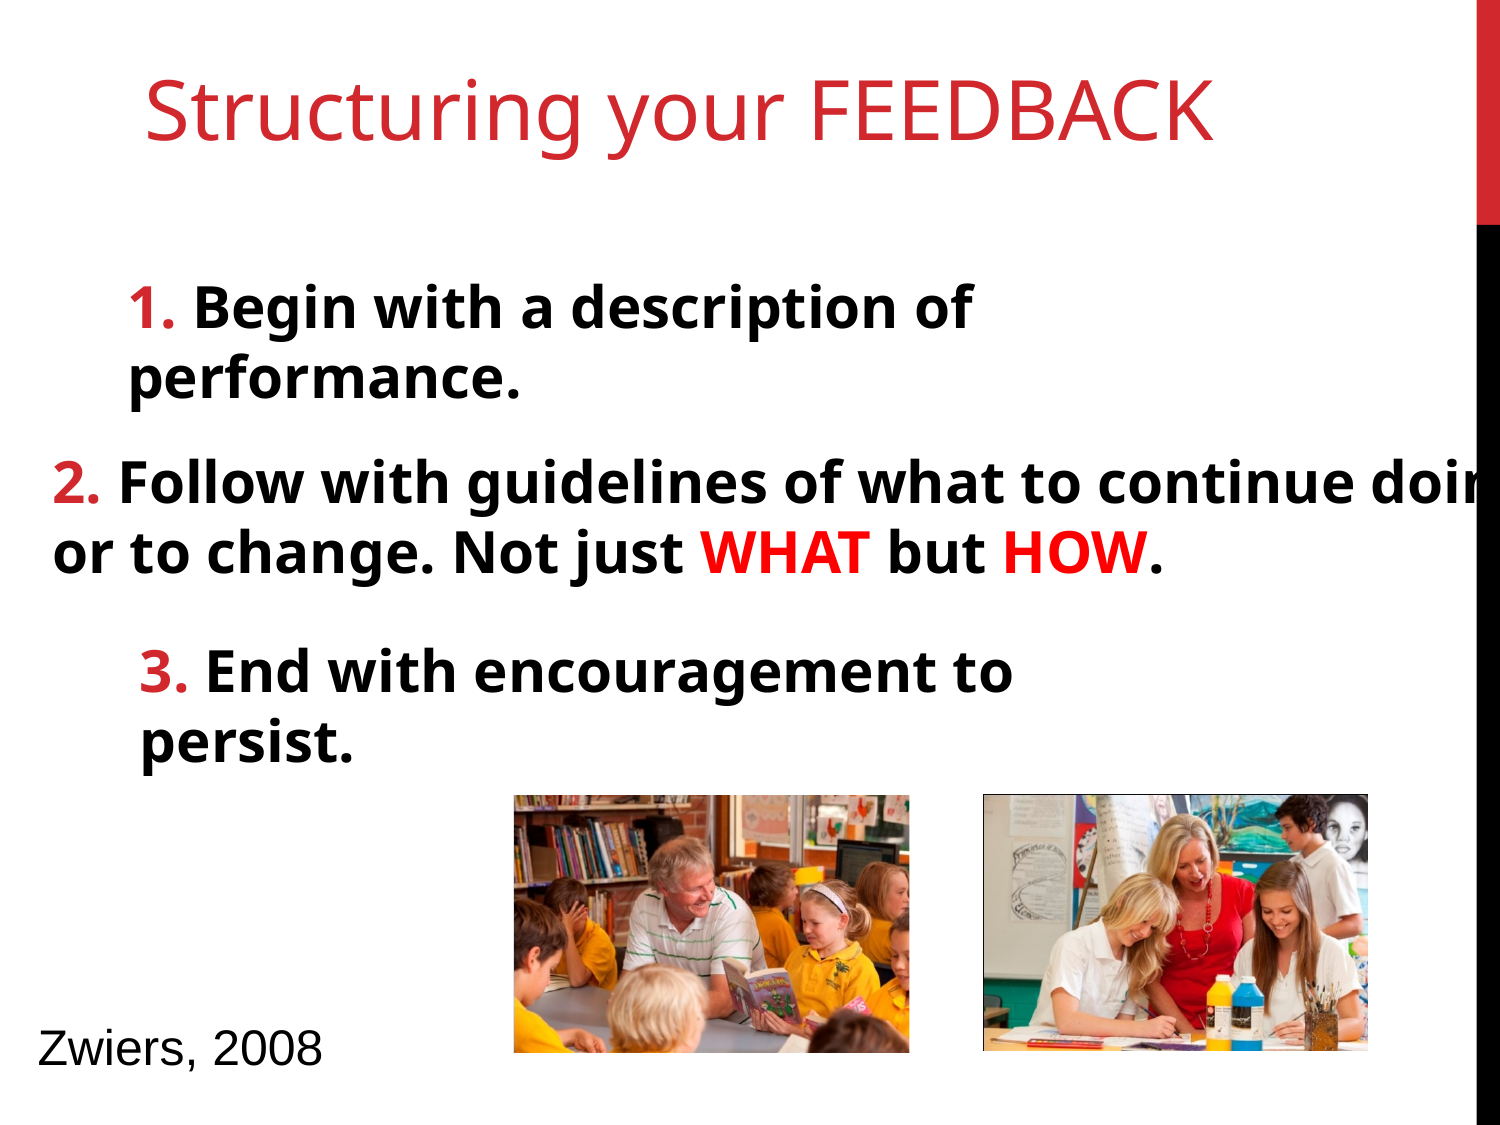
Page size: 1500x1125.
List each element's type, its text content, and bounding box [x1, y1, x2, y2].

picture [983, 794, 1368, 1052]
text_box 2. Follow with guidelines of what to continue doing, or to change. Not just WHAT but HOW. [37, 437, 1500, 593]
text_box Zwiers, 2008 [22, 1007, 339, 1083]
picture [513, 794, 910, 1053]
text_box Structuring your FEEDBACK [107, 50, 1230, 165]
text_box 1. Begin with a description of performance. [112, 262, 1337, 437]
text_box 3. End with encouragement to persist. [124, 626, 1050, 782]
